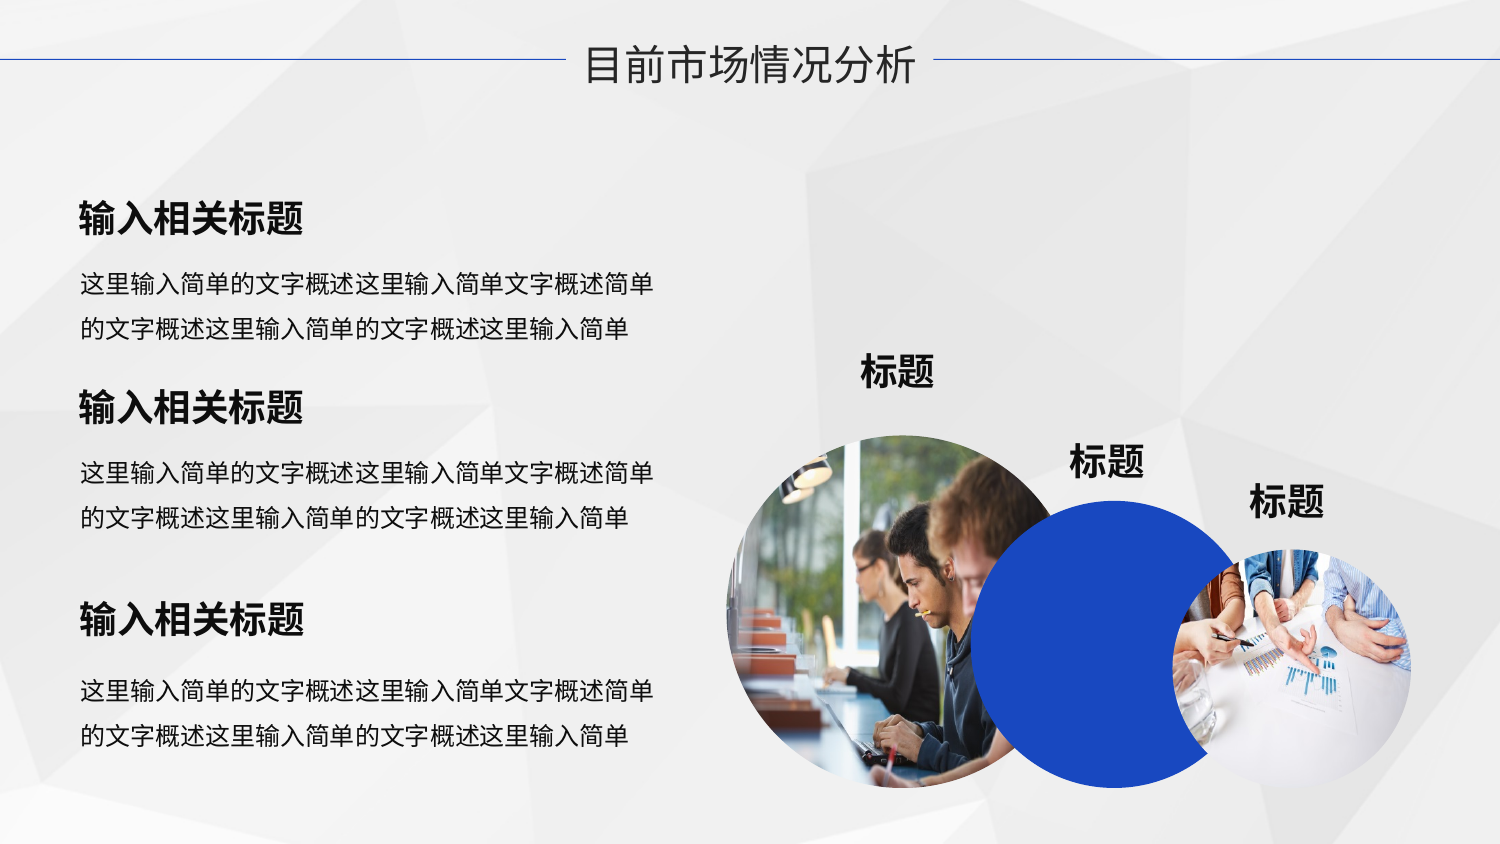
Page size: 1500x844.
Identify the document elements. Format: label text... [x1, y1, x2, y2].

text_box [1170, 547, 1414, 791]
text_box 输入相关标题 [64, 187, 396, 248]
text_box [968, 498, 1234, 791]
text_box 目前市场情况分析 [568, 31, 932, 97]
text_box 标题 [1235, 470, 1353, 531]
text_box 这里输入简单的文字概述这里输入简单文字概述简单的文字概述这里输入简单的文字概述这里输入简单 [65, 435, 691, 540]
text_box 标题 [845, 340, 963, 401]
text_box 输入相关标题 [64, 376, 396, 437]
text_box 这里输入简单的文字概述这里输入简单文字概述简单的文字概述这里输入简单的文字概述这里输入简单 [65, 246, 691, 351]
text_box 这里输入简单的文字概述这里输入简单文字概述简单的文字概述这里输入简单的文字概述这里输入简单 [65, 653, 691, 758]
text_box [724, 433, 1051, 791]
picture [0, 0, 1500, 844]
text_box 输入相关标题 [64, 588, 397, 649]
text_box 标题 [1055, 430, 1173, 491]
